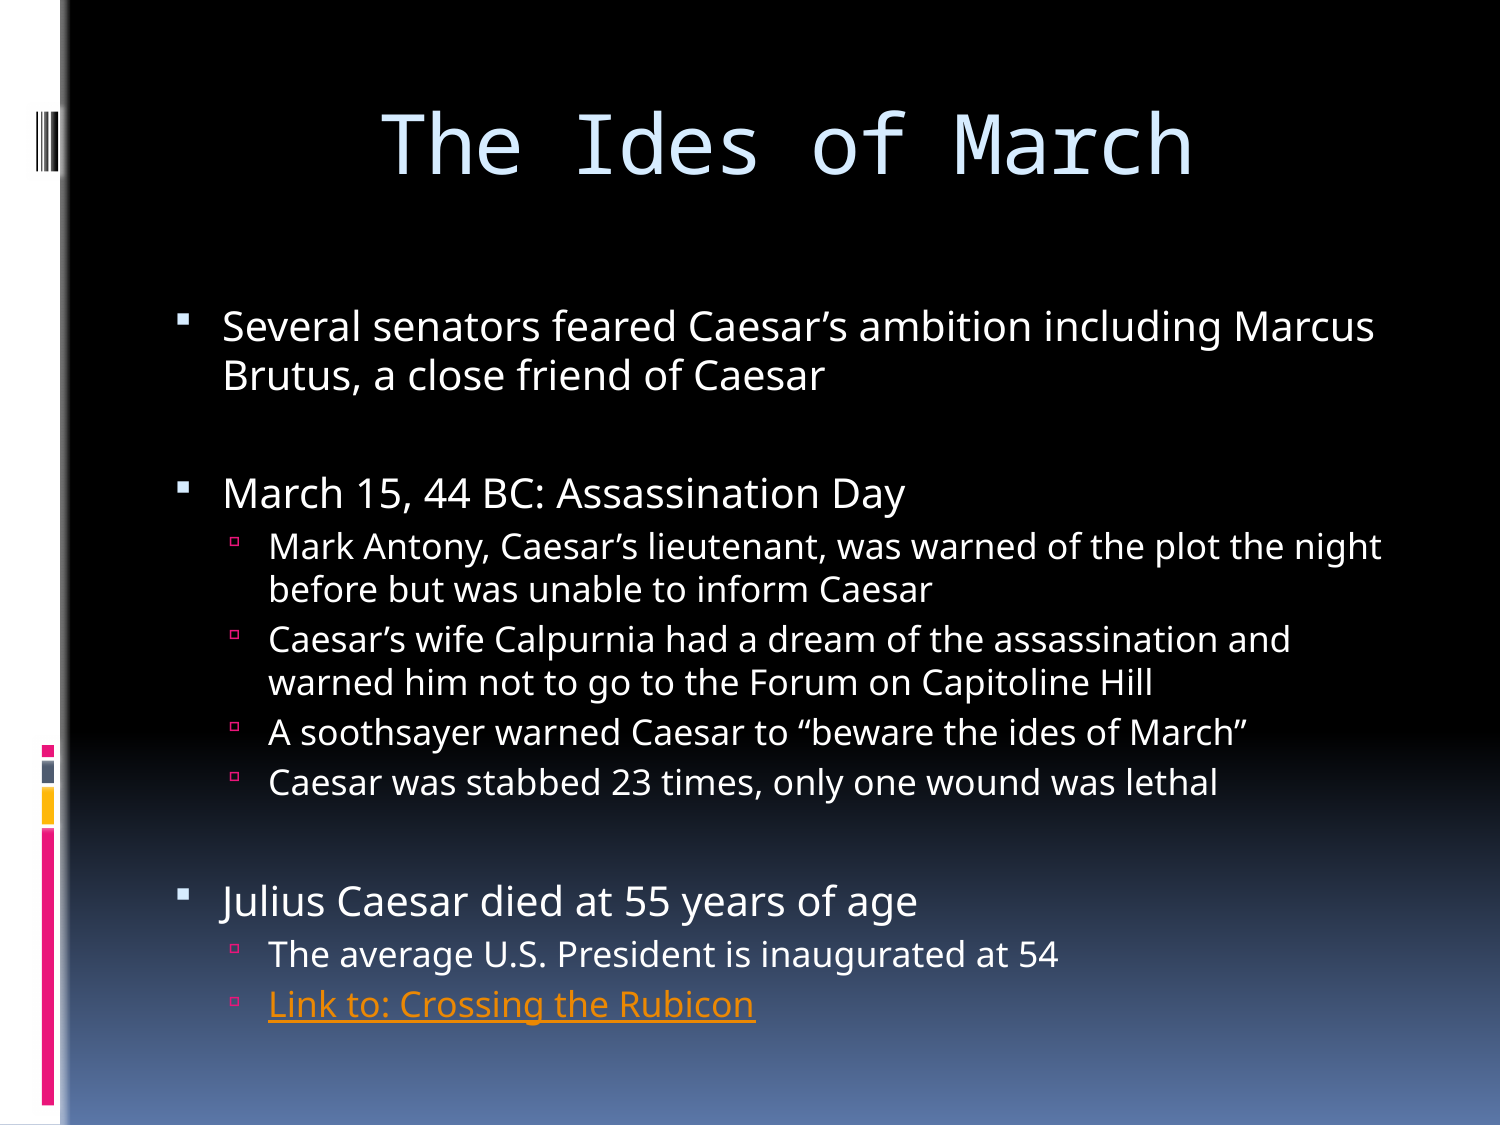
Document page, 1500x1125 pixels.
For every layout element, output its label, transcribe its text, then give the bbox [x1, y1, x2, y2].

title The Ides of March [150, 83, 1425, 234]
list Several senators feared Caesar’s ambition including Marcus Brutus, a close friend of Caesar March 15, 44 BC: Assassination Day Mark Antony, Caesar’s lieutenant, was warned of the plot the night before but was unable to inform Caesar Caesar’s wife Calpurnia had a dream of the assassination and warned him not to go to the Forum on Capitoline Hill A soothsayer warned Caesar to “beware the ides of March” Caesar was stabbed 23 times, only one wound was lethal Julius Caesar died at 55 years of age The average U.S. President is inaugurated at 54 Link to: Crossing the Rubicon [150, 292, 1425, 1043]
